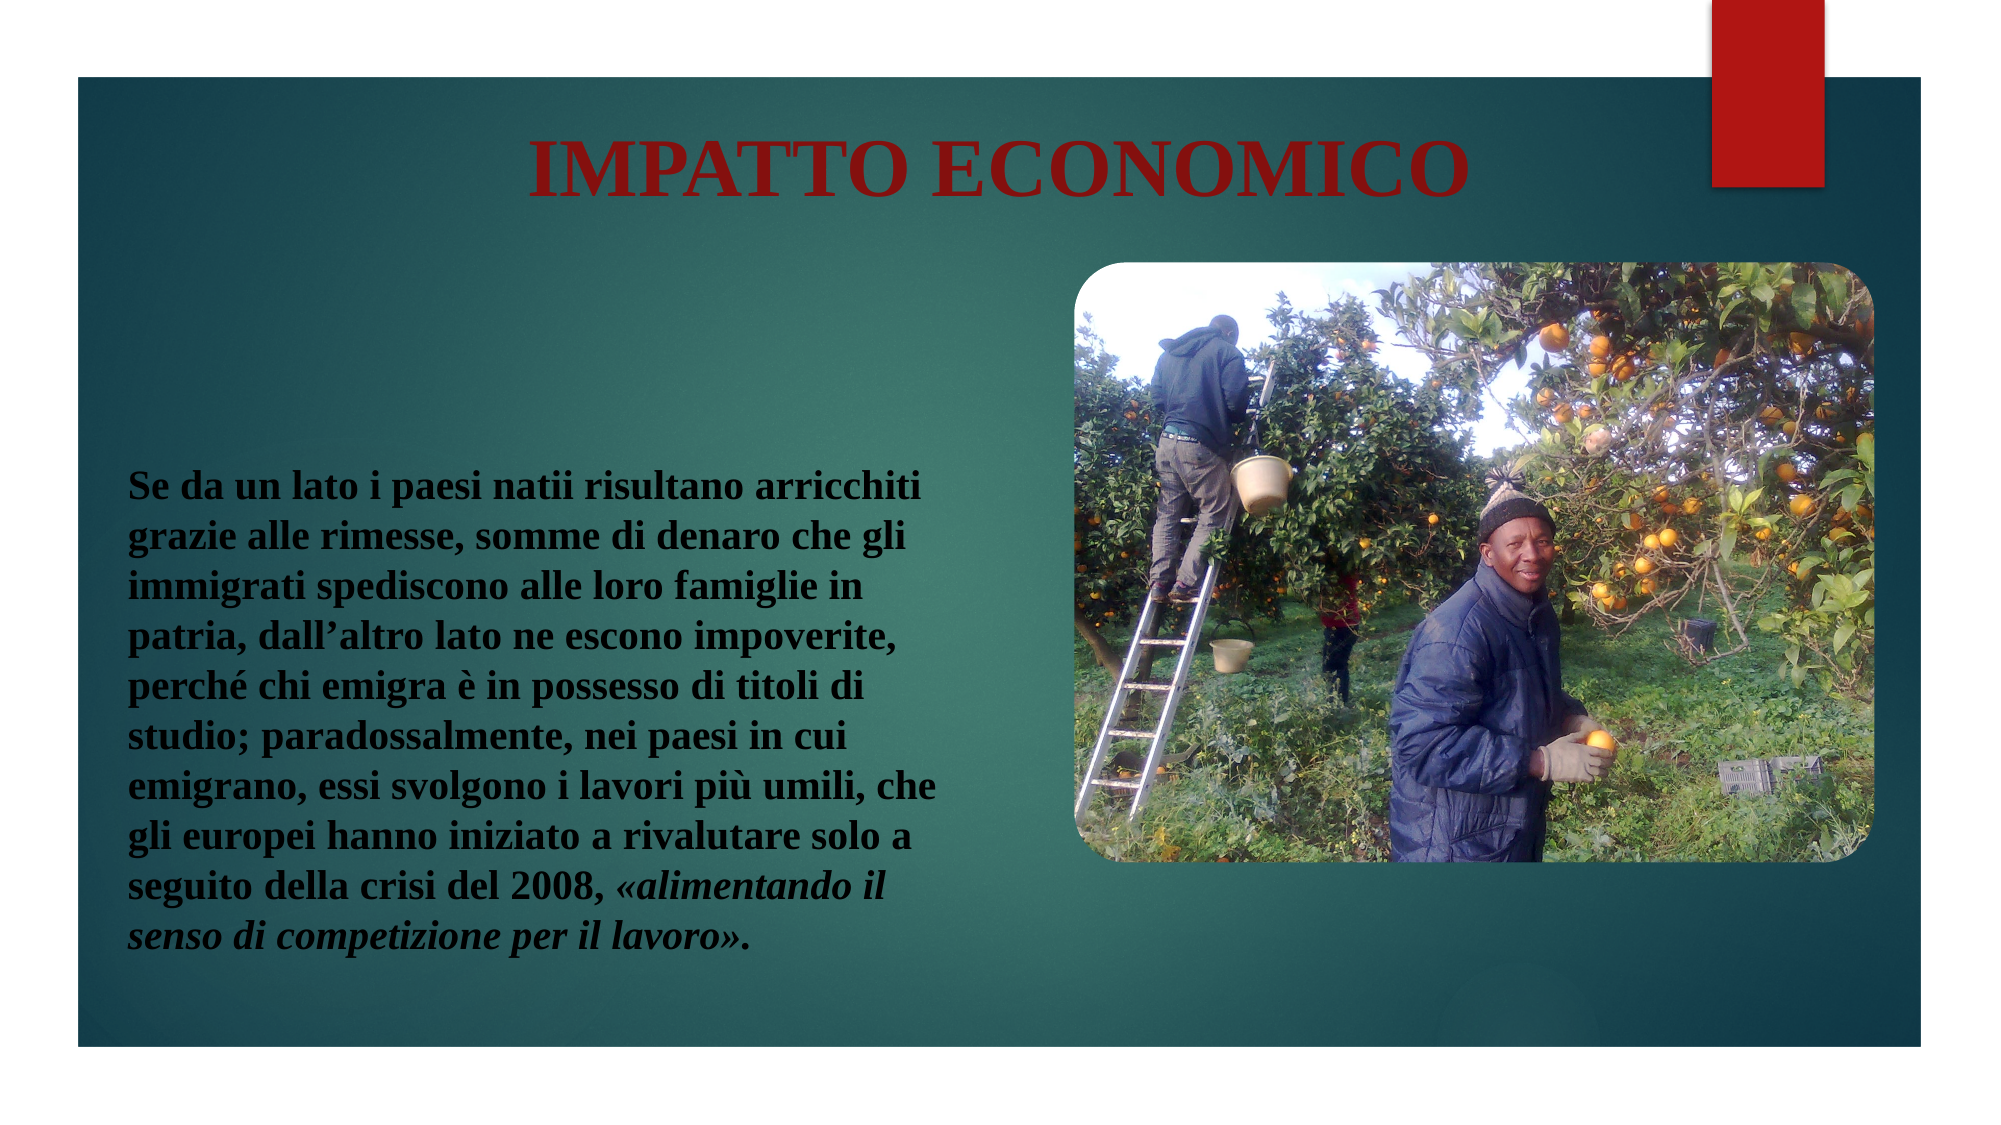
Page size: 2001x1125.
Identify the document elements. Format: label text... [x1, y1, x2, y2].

text_box Se da un lato i paesi natii risultano arricchiti grazie alle rimesse, somme di denaro che gli immigrati spediscono alle loro famiglie in patria, dall’altro lato ne escono impoverite, perché chi emigra è in possesso di titoli di studio; paradossalmente, nei paesi in cui emigrano, essi svolgono i lavori più umili, che gli europei hanno iniziato a rivalutare solo a seguito della crisi del 2008, «alimentando il senso di competizione per il lavoro». [113, 450, 1000, 966]
text_box Impatto economico [0, 105, 2000, 221]
picture [1074, 262, 1875, 863]
